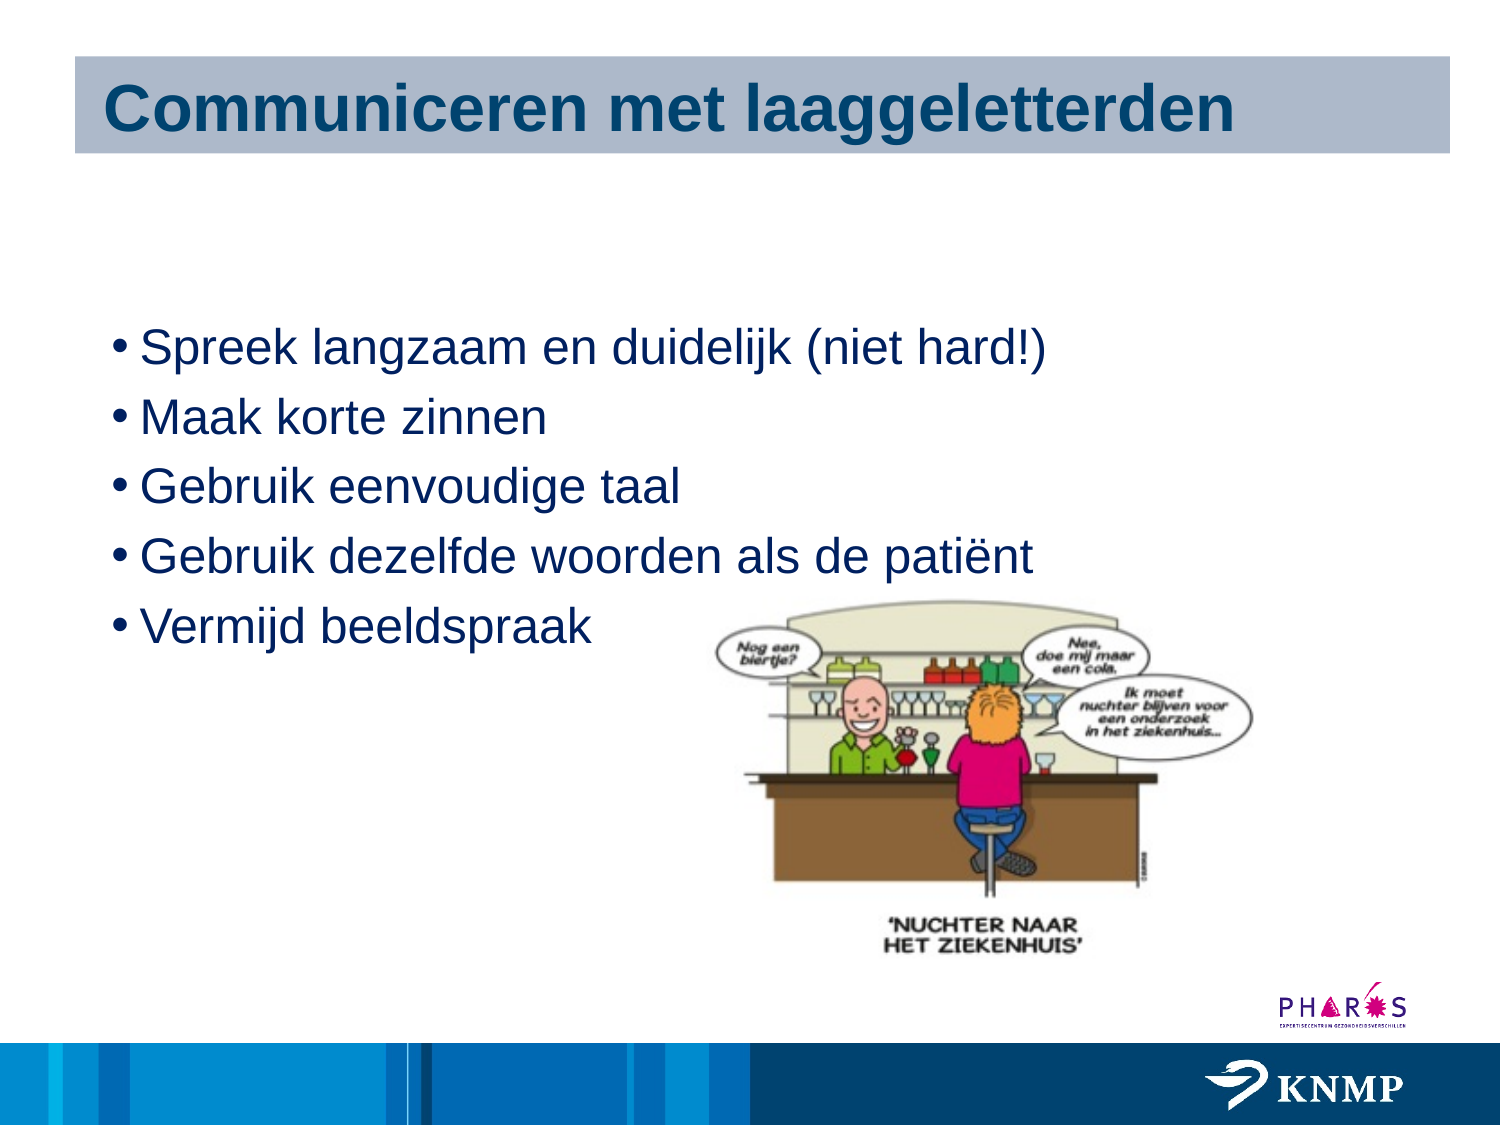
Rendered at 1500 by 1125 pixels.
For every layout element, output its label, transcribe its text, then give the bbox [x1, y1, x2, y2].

picture [710, 1043, 1500, 1125]
title Communiceren met laaggeletterden [75, 56, 1450, 154]
picture [1279, 982, 1435, 1033]
picture [706, 567, 1259, 985]
picture [386, 1043, 626, 1125]
list Spreek langzaam en duidelijk (niet hard!) Maak korte zinnen Gebruik eenvoudige taal Gebruik dezelfde woorden als de patiënt Vermijd beeldspraak [96, 238, 1439, 985]
picture [635, 1043, 665, 1125]
picture [99, 1043, 129, 1125]
